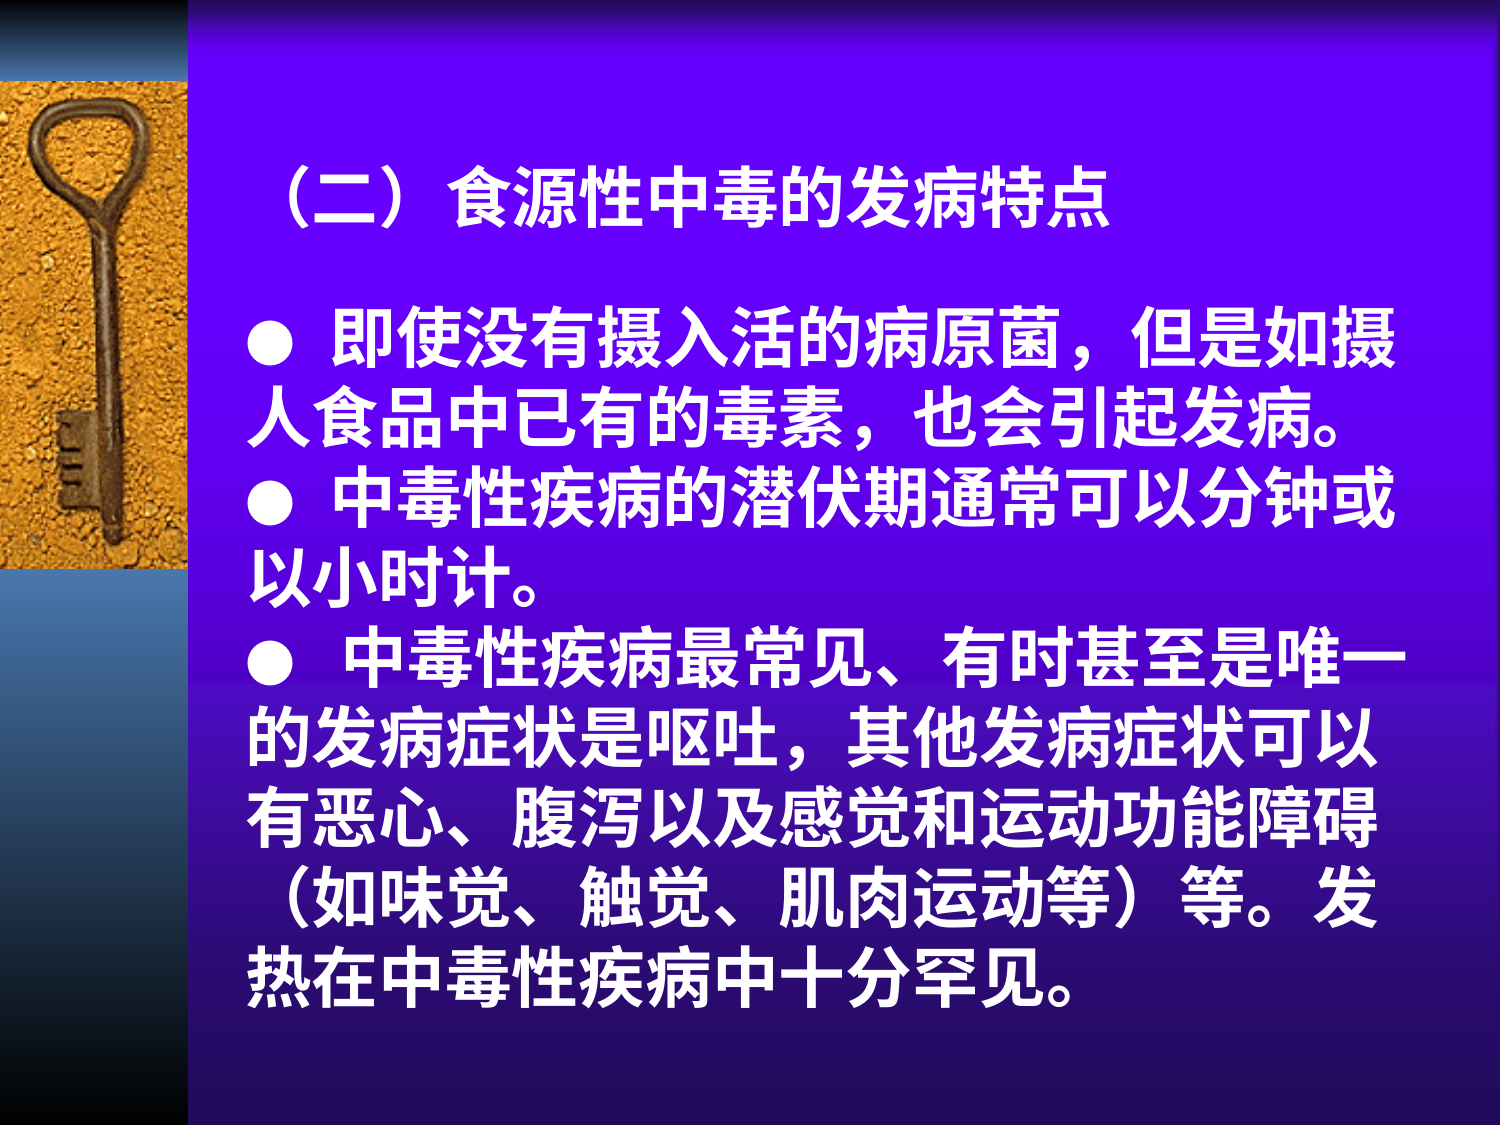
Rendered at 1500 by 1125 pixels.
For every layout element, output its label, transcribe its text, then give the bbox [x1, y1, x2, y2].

text_box （二）食源性中毒的发病特点 ● 即使没有摄入活的病原菌，但是如摄人食品中已有的毒素，也会引起发病。 ● 中毒性疾病的潜伏期通常可以分钟或以小时计。 ● 中毒性疾病最常见、有时甚至是唯一的发病症状是呕吐，其他发病症状可以有恶心、腹泻以及感觉和运动功能障碍（如味觉、触觉、肌肉运动等）等。发热在中毒性疾病中十分罕见。 [230, 148, 1447, 1024]
picture [0, 0, 1500, 1125]
